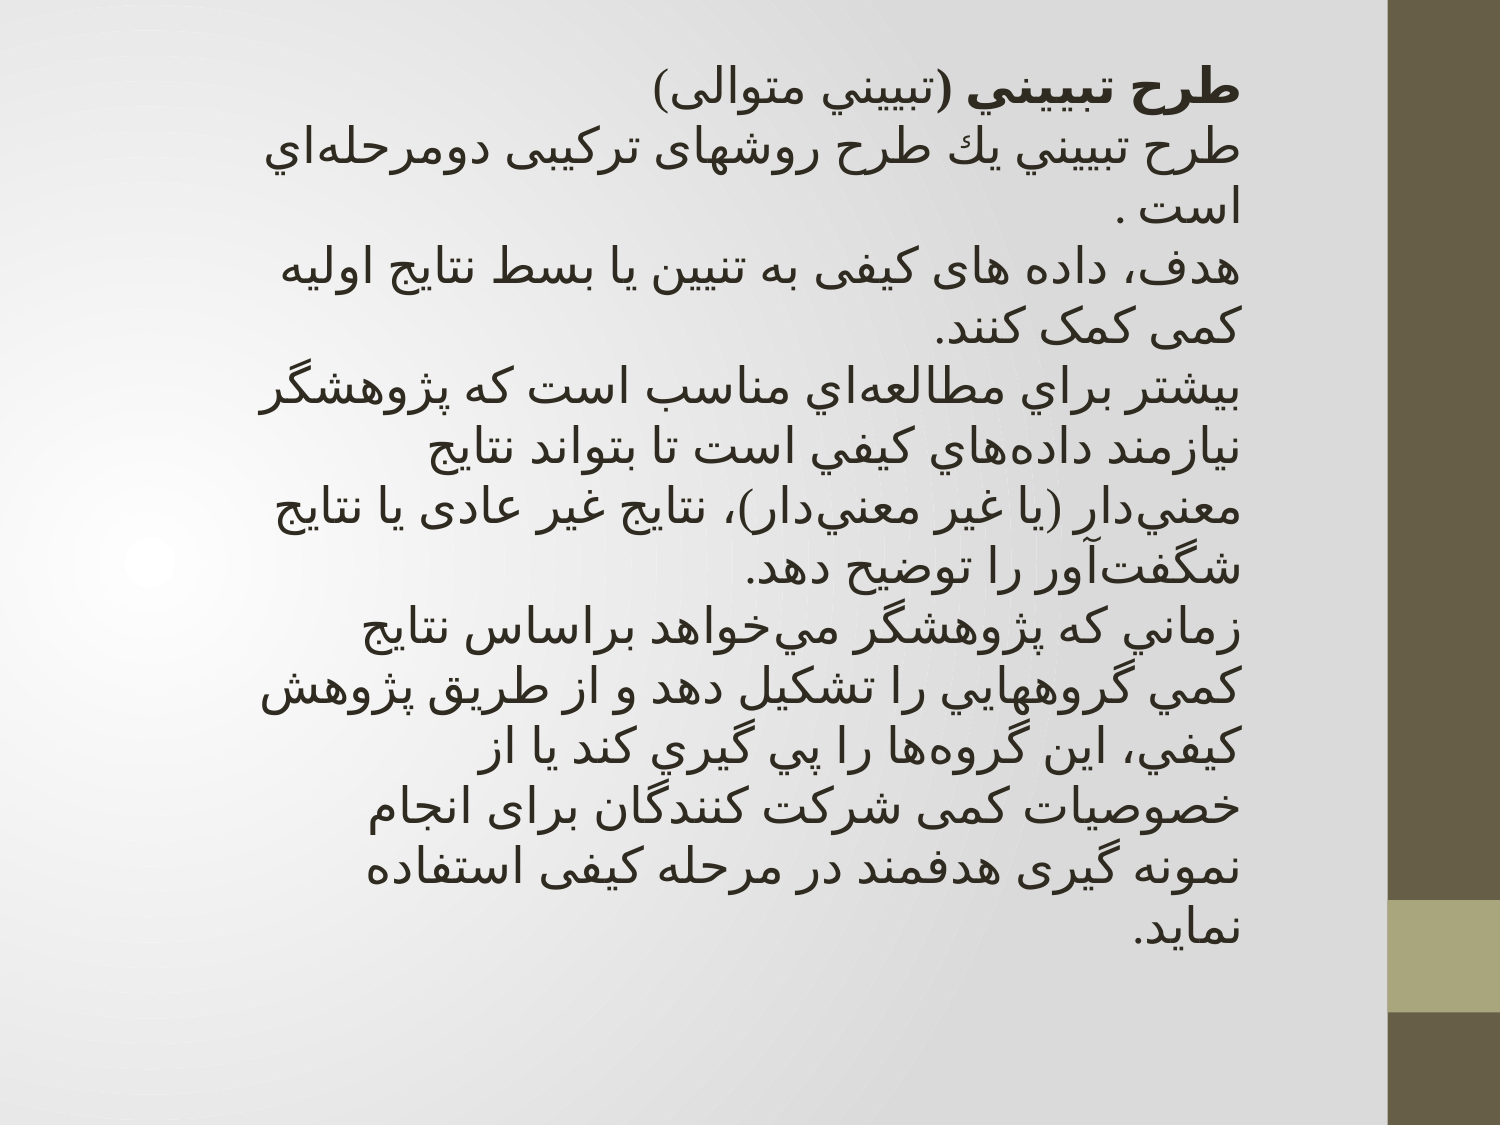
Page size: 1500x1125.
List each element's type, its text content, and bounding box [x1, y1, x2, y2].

text_box طرح تبييني (تبييني متوالی) طرح تبييني يك طرح روشهای ترکیبی دومرحله‌اي است . هدف، داده های کیفی به تنیین یا بسط نتایج اولیه کمی کمک کنند. بيشتر براي مطالعه‌اي مناسب است كه پژوهشگر نيازمند داده‌هاي كيفي است تا بتواند نتايج معني‌دار (يا غير معني‌دار)، نتايج غیر عادی يا نتايج شگفت‌آور را توضيح دهد. زماني كه پژوهشگر مي‌خواهد براساس نتايج كمي گروههايي را تشکیل دهد و از طريق پژوهش كيفي، اين گروه‌ها را پي گيري كند یا از خصوصیات کمی شرکت کنندگان برای انجام نمونه گیری هدفمند در مرحله کیفی استفاده نماید. [242, 46, 1258, 962]
